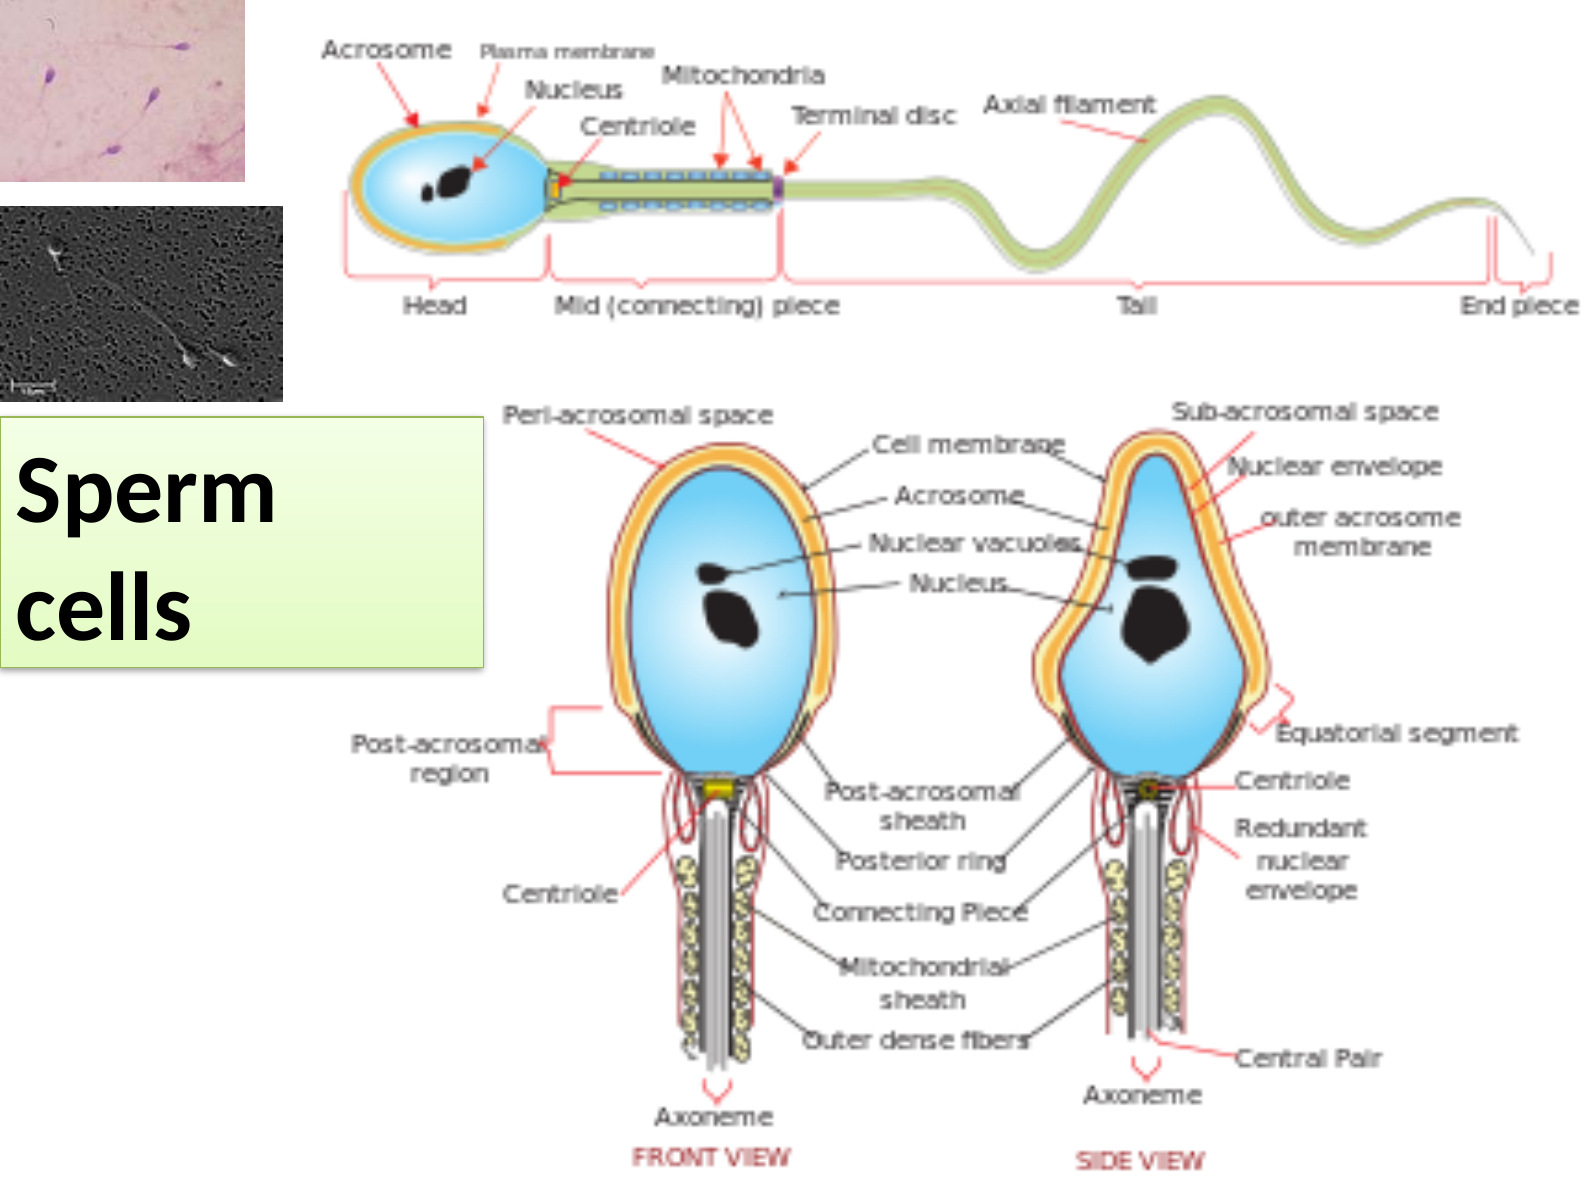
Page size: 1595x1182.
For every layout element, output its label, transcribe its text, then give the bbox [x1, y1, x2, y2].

text_box Sperm cells [0, 416, 295, 668]
picture [0, 0, 245, 182]
picture [300, 16, 1595, 1182]
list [0, 205, 283, 402]
